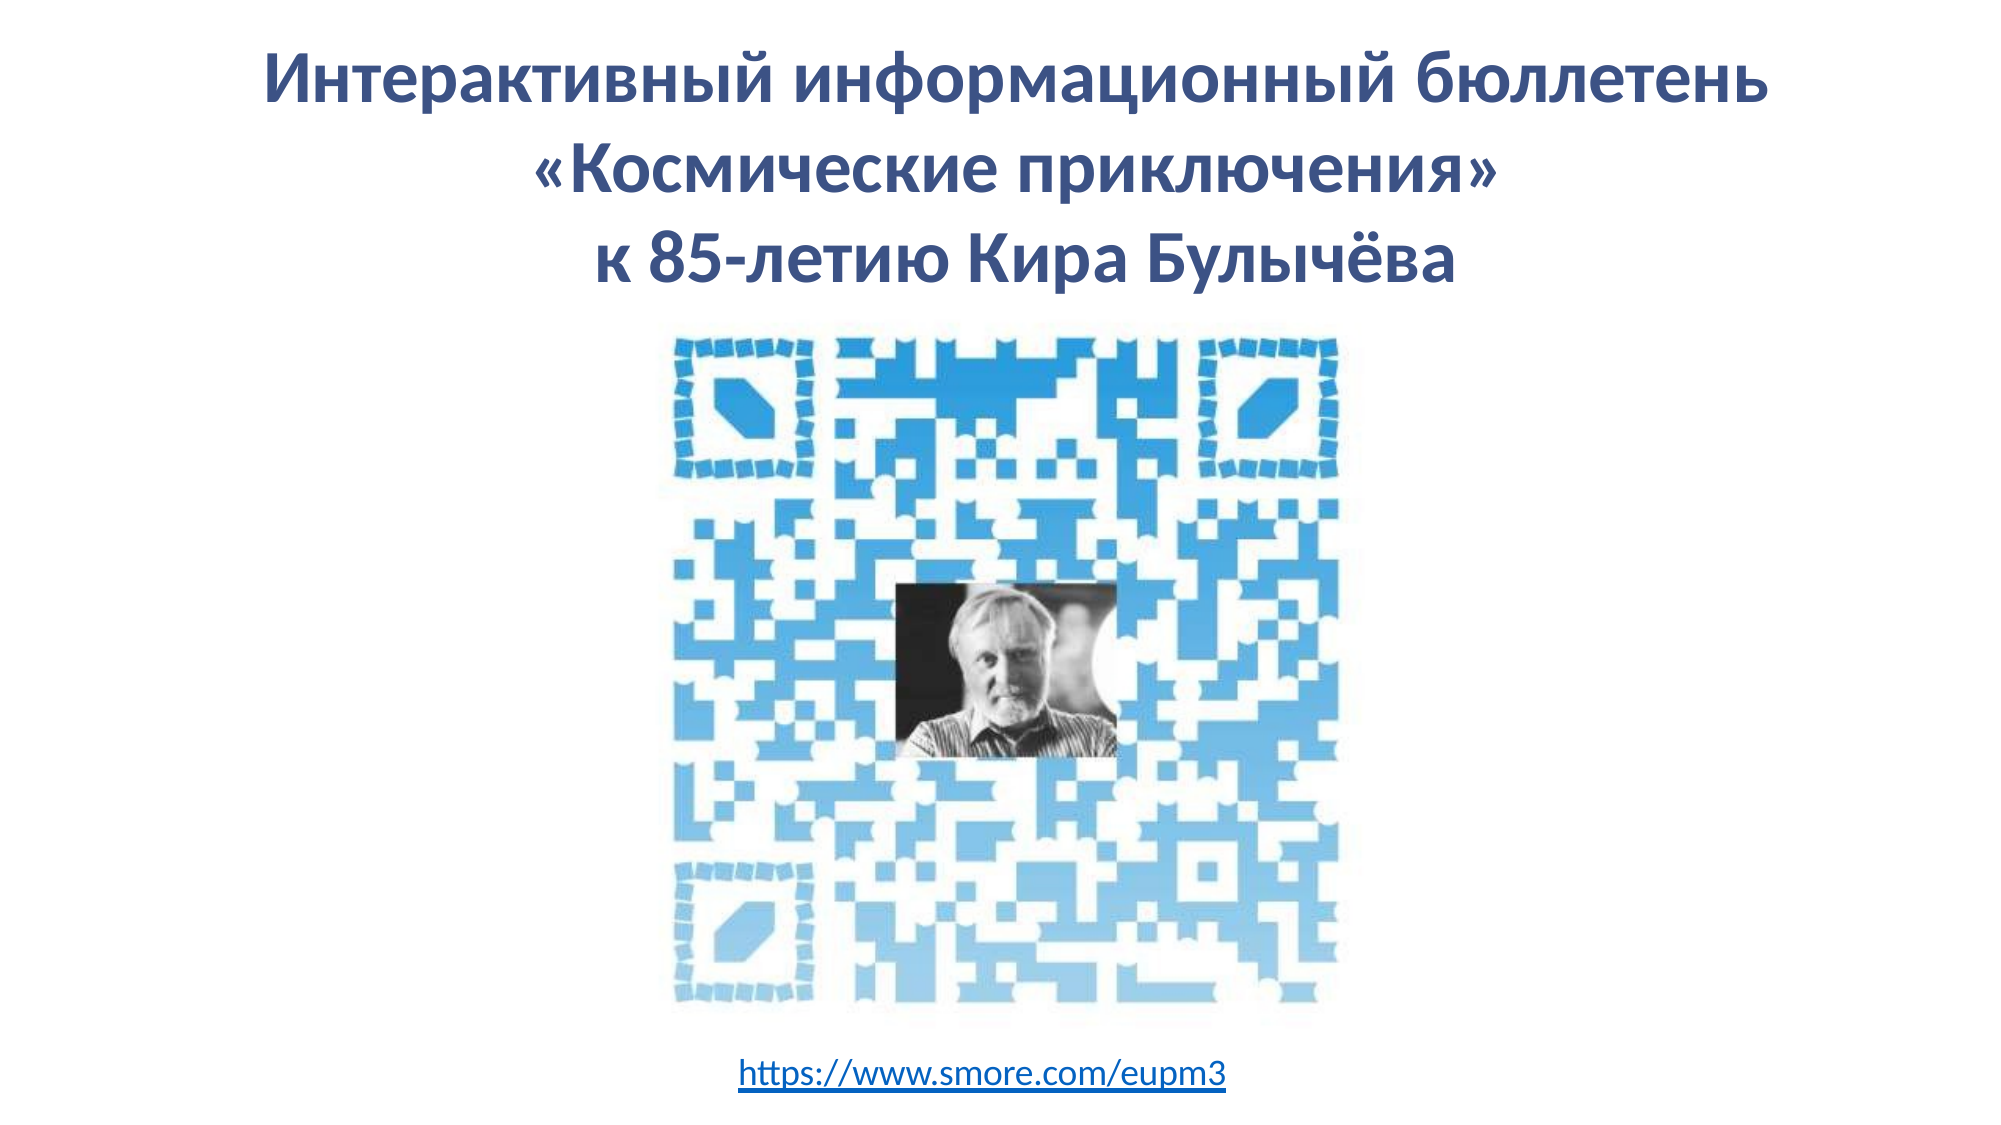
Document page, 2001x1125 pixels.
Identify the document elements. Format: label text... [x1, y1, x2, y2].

text_box https://www.smore.com/eupm3 [736, 1051, 1237, 1093]
picture [634, 298, 1379, 1043]
title Интерактивный информационный бюллетень «Космические приключения» к 85-летию Кира Булычёва [259, 25, 1774, 298]
